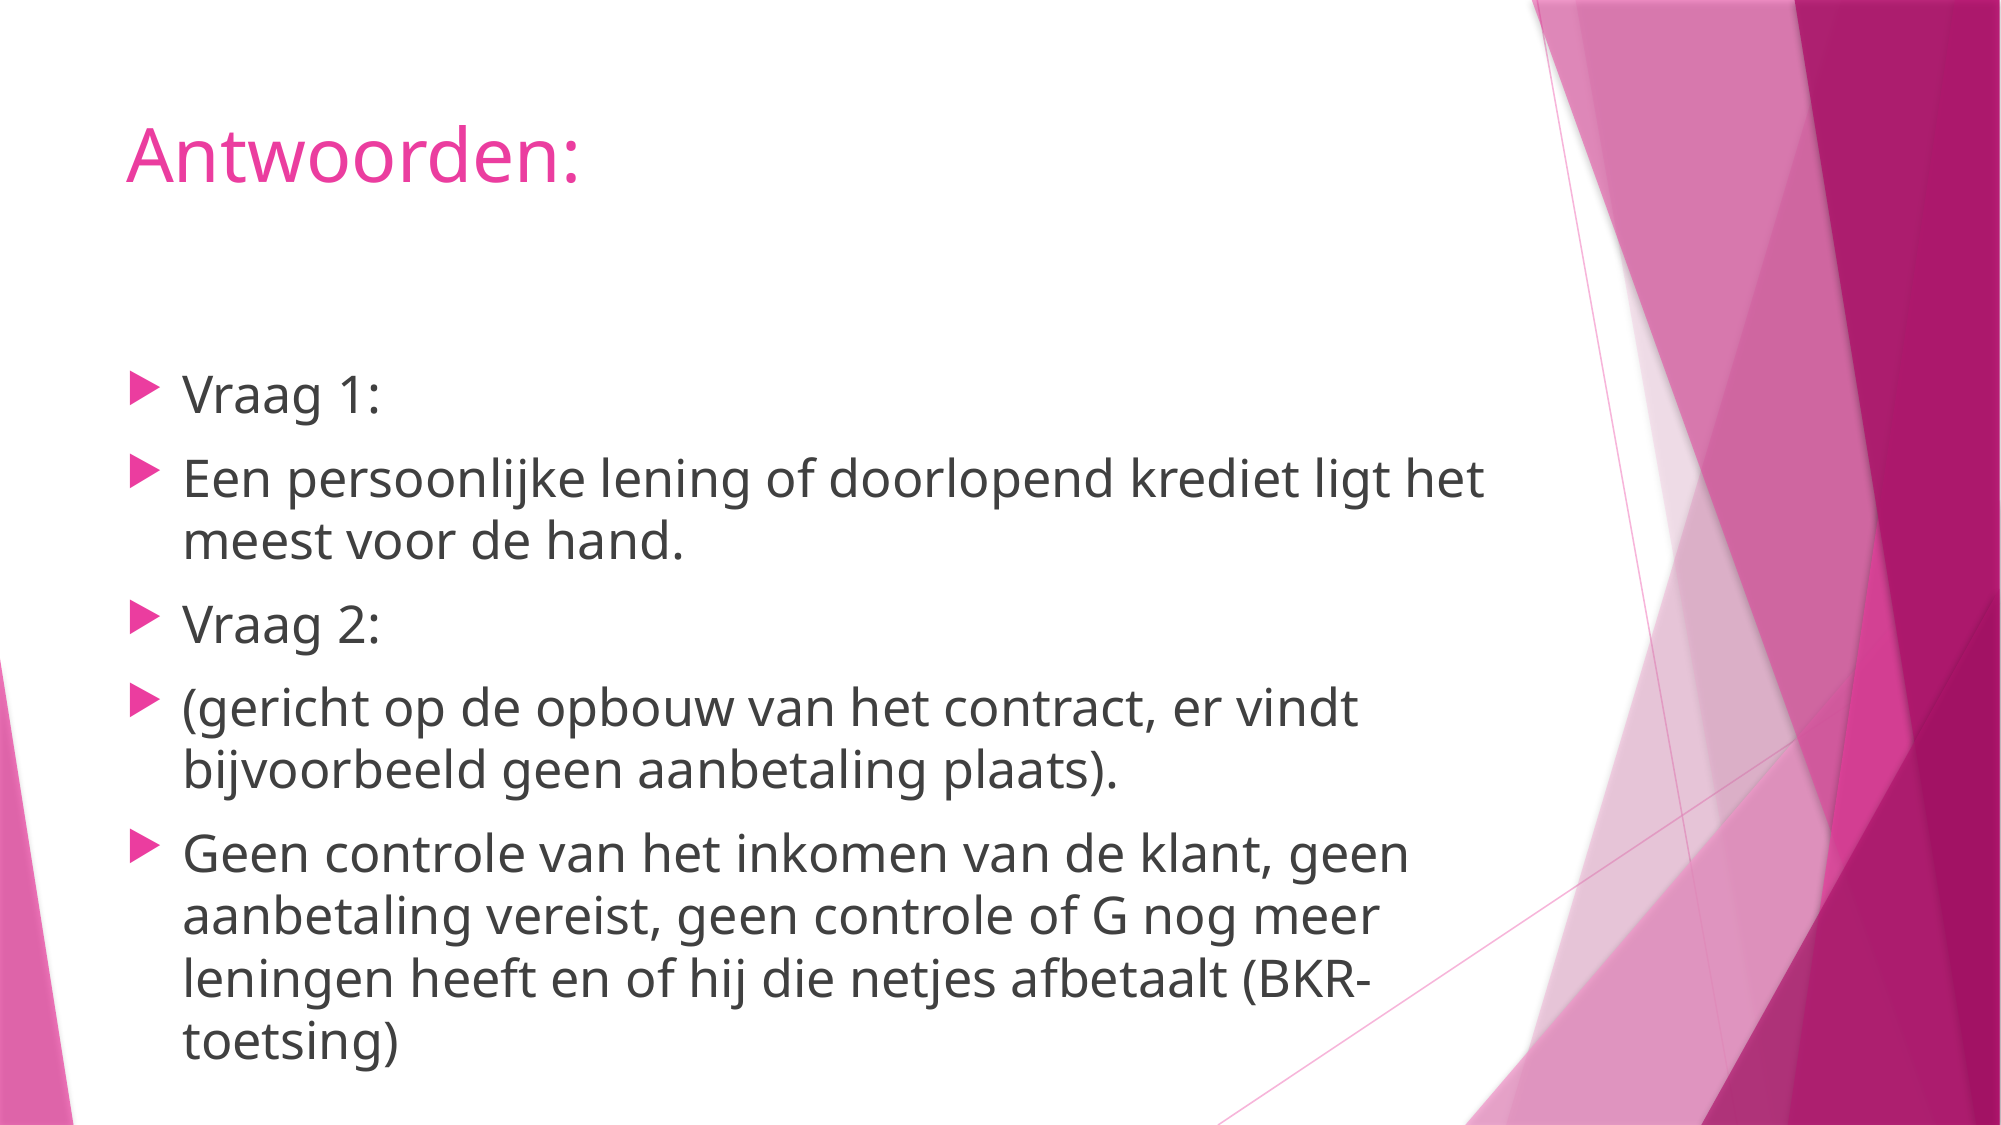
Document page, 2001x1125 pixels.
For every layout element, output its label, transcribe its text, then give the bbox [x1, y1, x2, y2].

title Antwoorden: [111, 99, 1522, 317]
list Vraag 1: Een persoonlijke lening of doorlopend krediet ligt het meest voor de hand. Vraag 2: (gericht op de opbouw van het contract, er vindt bijvoorbeeld geen aanbetaling plaats). Geen controle van het inkomen van de klant, geen aanbetaling vereist, geen controle of G nog meer leningen heeft en of hij die netjes afbetaalt (BKR-toetsing) [111, 354, 1522, 992]
